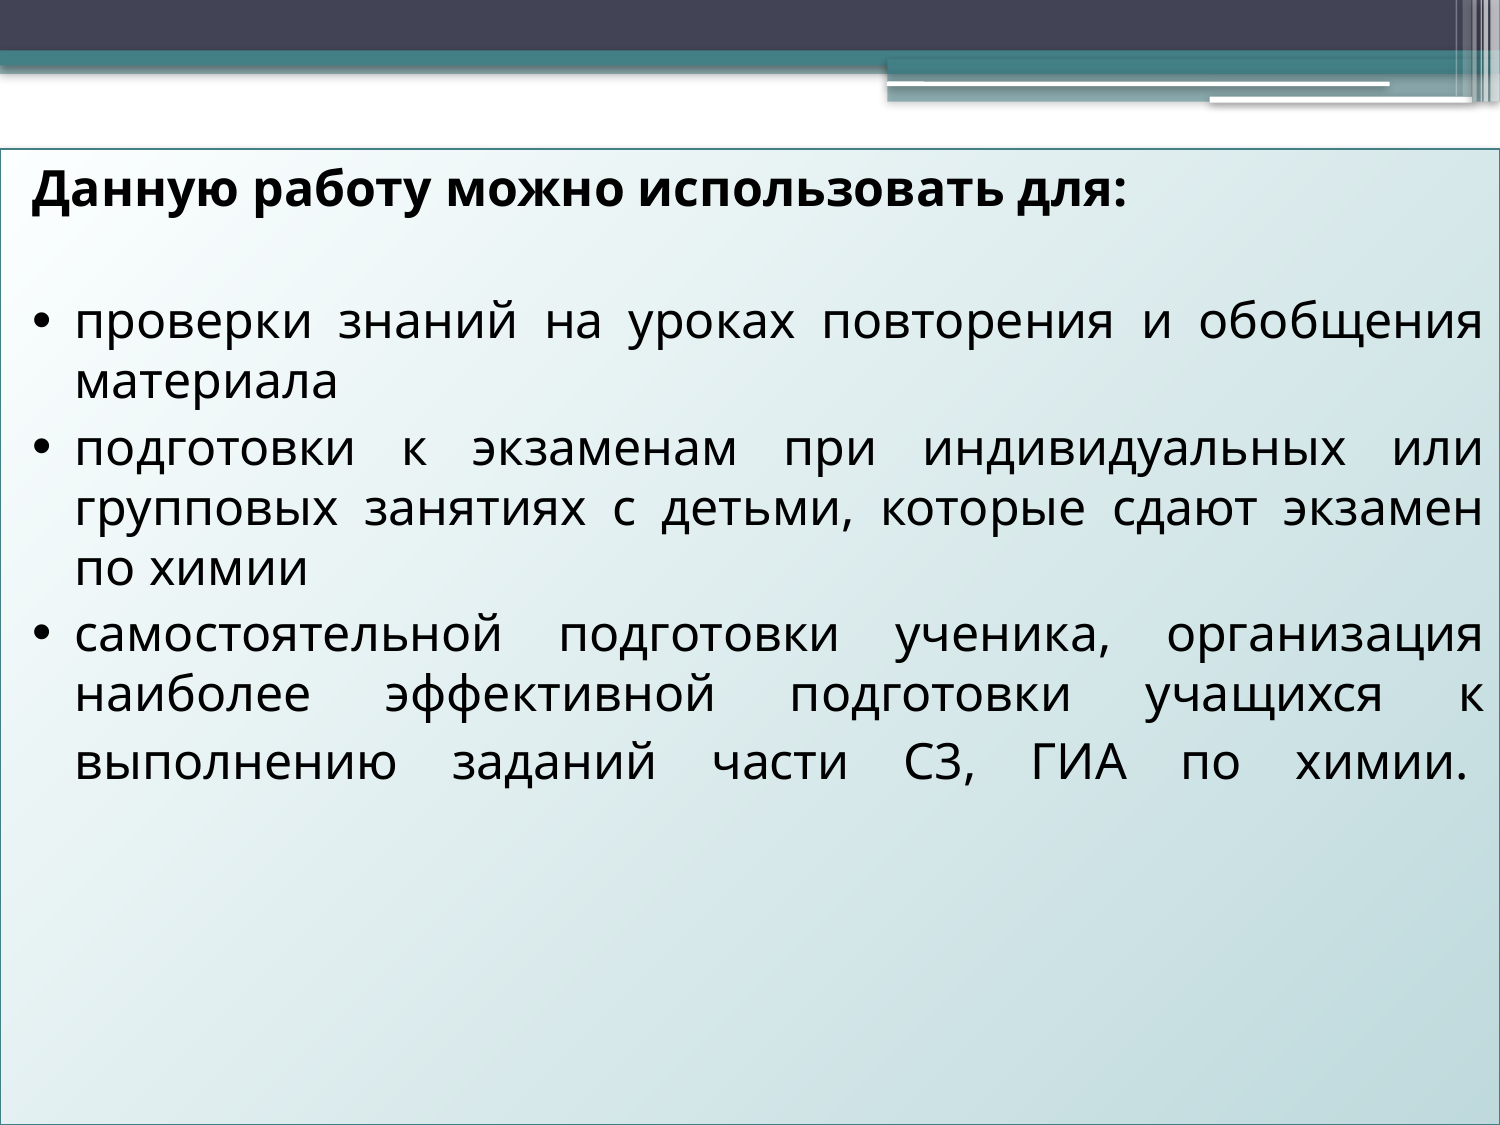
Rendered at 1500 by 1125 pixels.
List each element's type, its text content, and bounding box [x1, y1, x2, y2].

list Данную работу можно использовать для: проверки знаний на уроках повторения и обобщения материала подготовки к экзаменам при индивидуальных или групповых занятиях с детьми, которые сдают экзамен по химии самостоятельной подготовки ученика, организация наиболее эффективной подготовки учащихся к выполнению заданий части С3, ГИА по химии. [0, 148, 1500, 1125]
